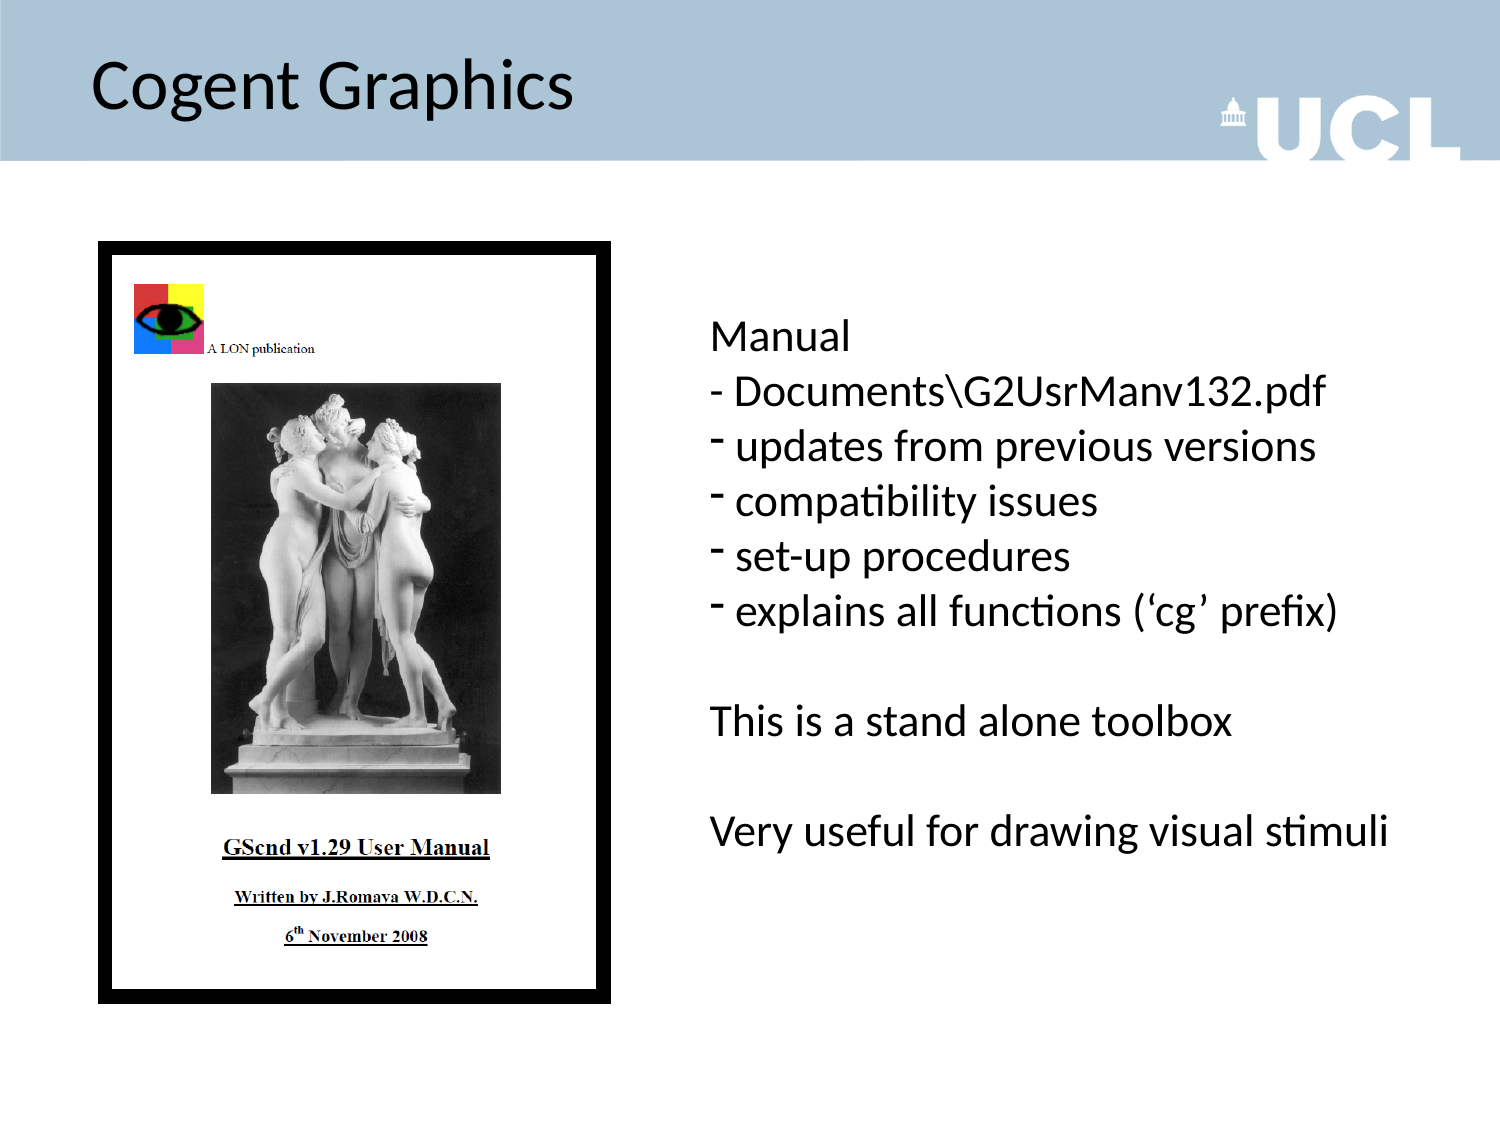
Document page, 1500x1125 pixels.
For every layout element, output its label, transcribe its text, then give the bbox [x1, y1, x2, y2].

title Cogent Graphics [76, 9, 1189, 152]
text_box Manual - Documents\G2UsrManv132.pdf updates from previous versions compatibility issues set-up procedures explains all functions (‘cg’ prefix) This is a stand alone toolbox Very useful for drawing visual stimuli [694, 243, 1405, 863]
picture [111, 255, 597, 990]
picture [0, 0, 1500, 161]
